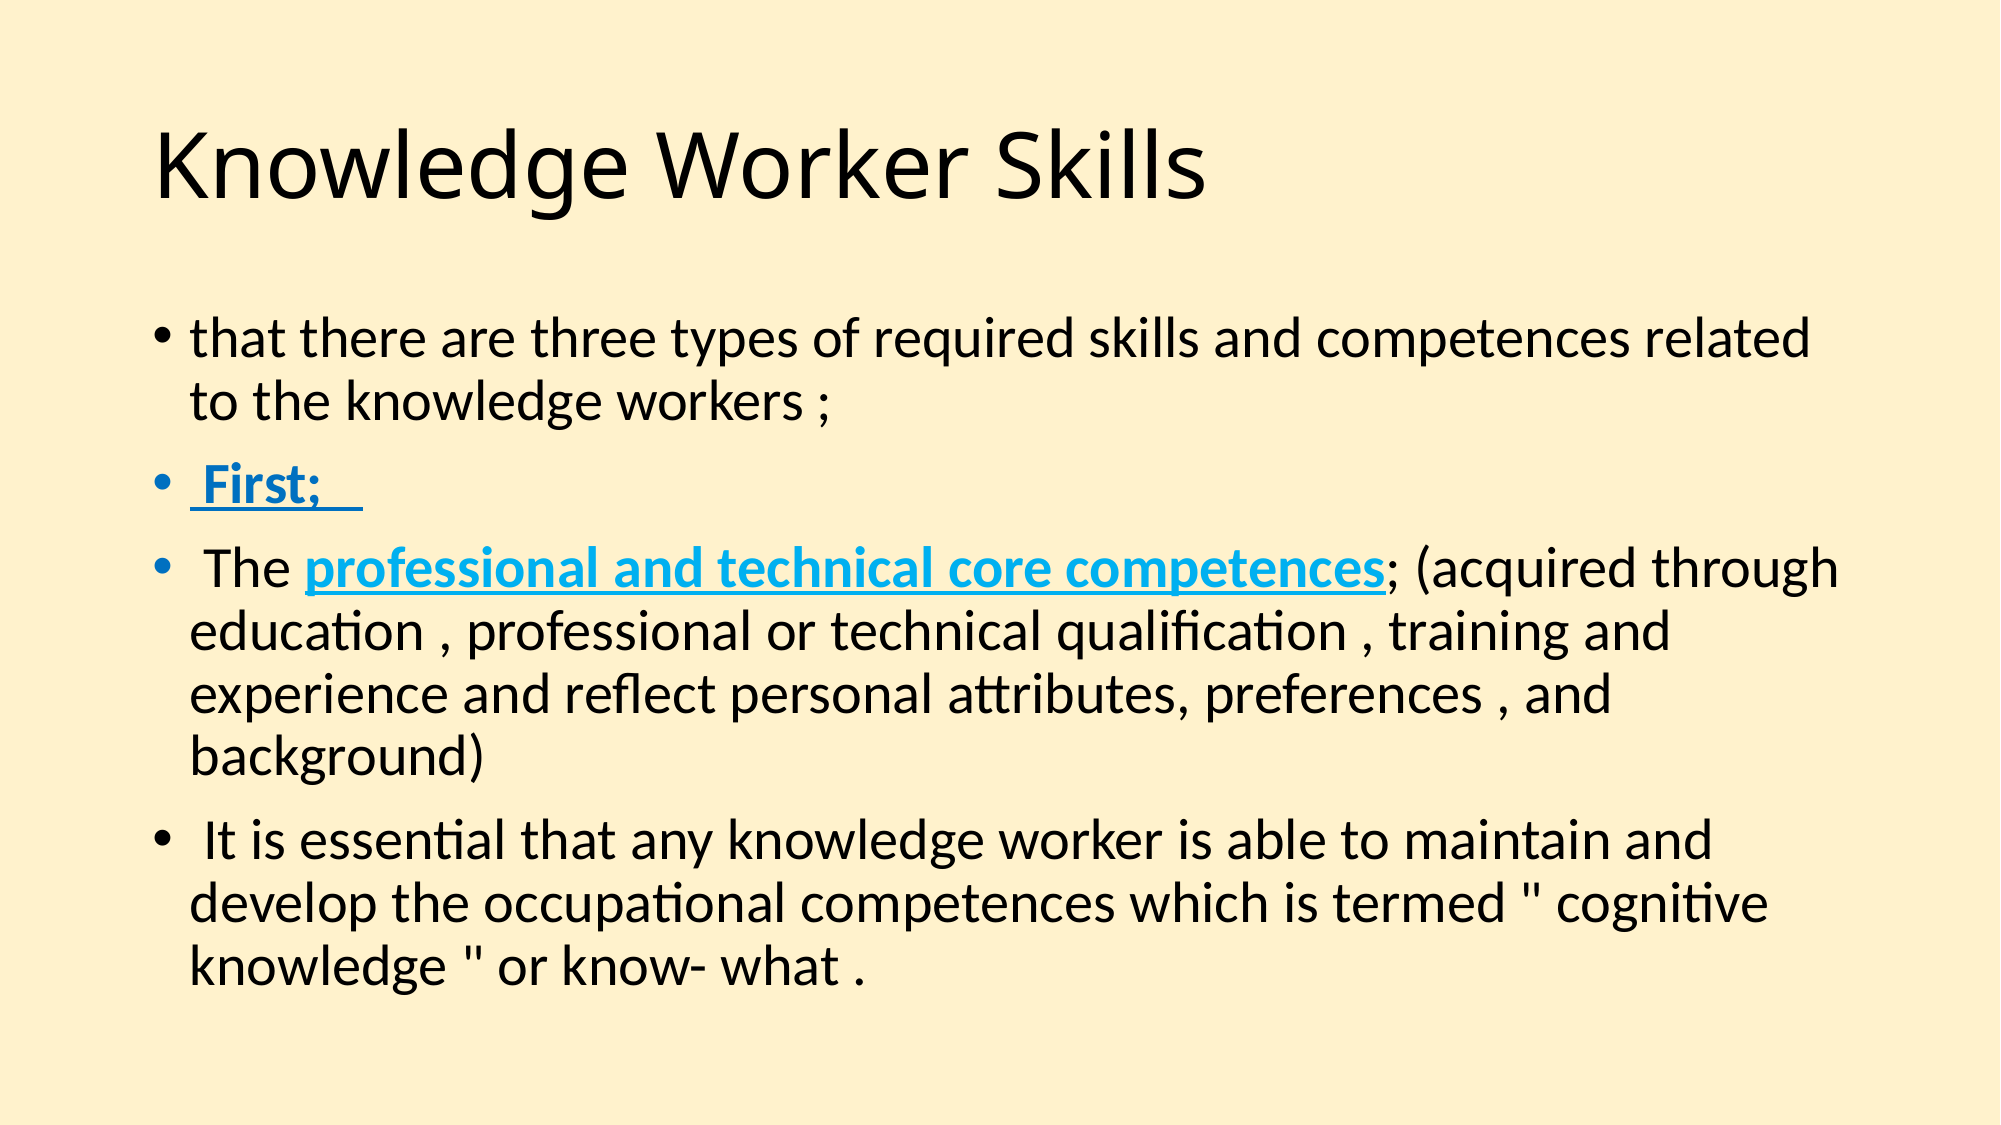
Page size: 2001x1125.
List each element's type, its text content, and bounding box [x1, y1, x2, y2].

list that there are three types of required skills and competences related to the knowledge workers ; First; The professional and technical core competences; (acquired through education , professional or technical qualification , training and experience and reflect personal attributes, preferences , and background) It is essential that any knowledge worker is able to maintain and develop the occupational competences which is termed " cognitive knowledge " or know- what . [137, 299, 1863, 1014]
title Knowledge Worker Skills [137, 59, 1863, 278]
